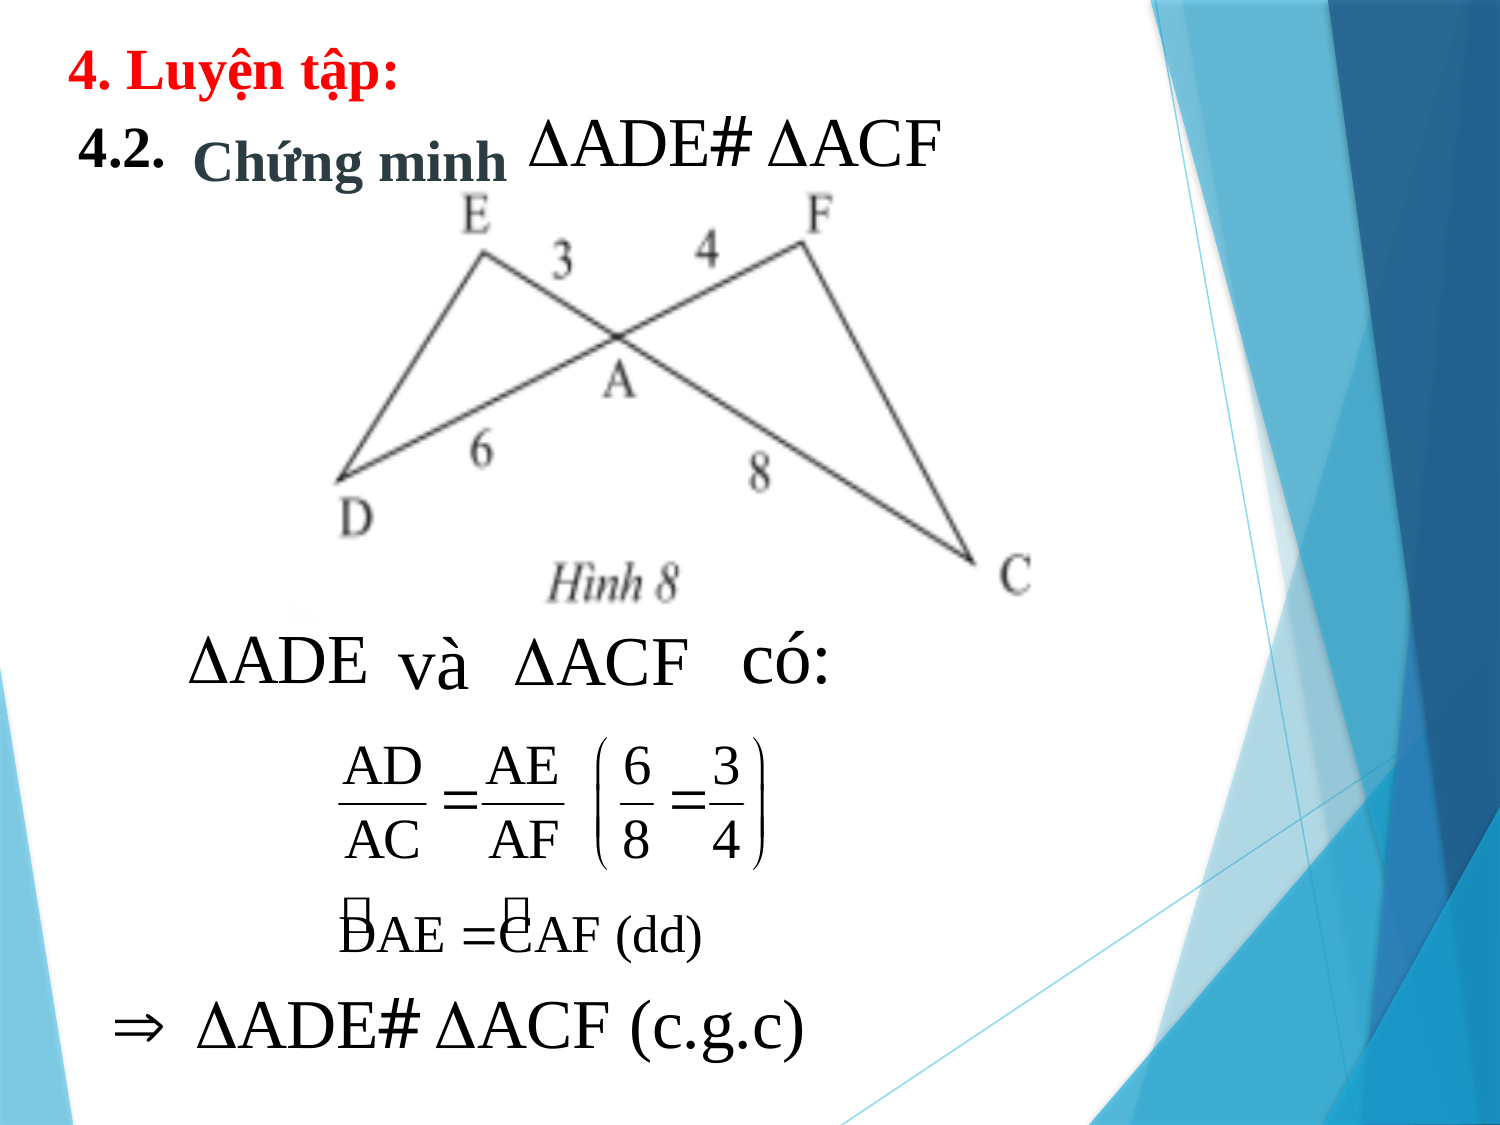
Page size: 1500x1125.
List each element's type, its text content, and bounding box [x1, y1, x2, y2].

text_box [330, 726, 780, 975]
text_box có: [726, 633, 892, 707]
text_box 4.2. [64, 109, 177, 187]
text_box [516, 101, 958, 185]
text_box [502, 620, 701, 704]
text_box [102, 983, 821, 1079]
text_box 4. Luyện tập: [53, 23, 610, 109]
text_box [176, 618, 385, 696]
text_box Chứng minh [610, 80, 1147, 201]
text_box Chứng minh [177, 109, 512, 201]
picture [289, 183, 1035, 624]
text_box và [383, 633, 502, 712]
